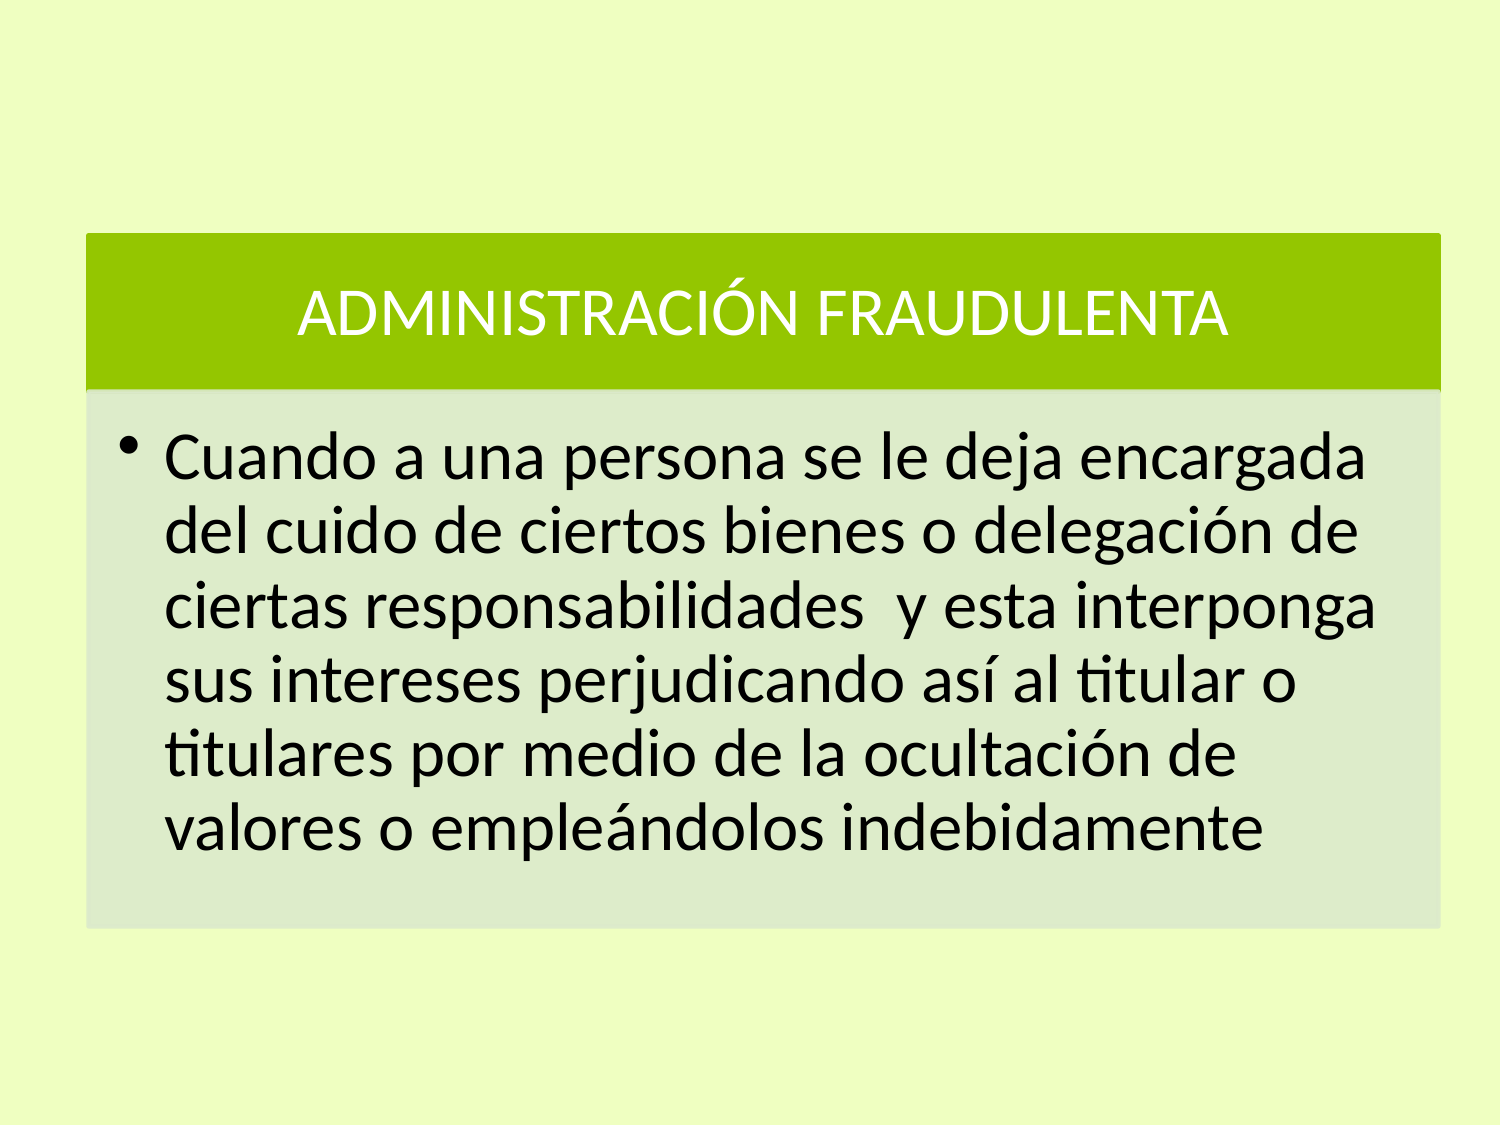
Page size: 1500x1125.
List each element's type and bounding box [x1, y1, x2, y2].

list [88, 209, 1439, 953]
